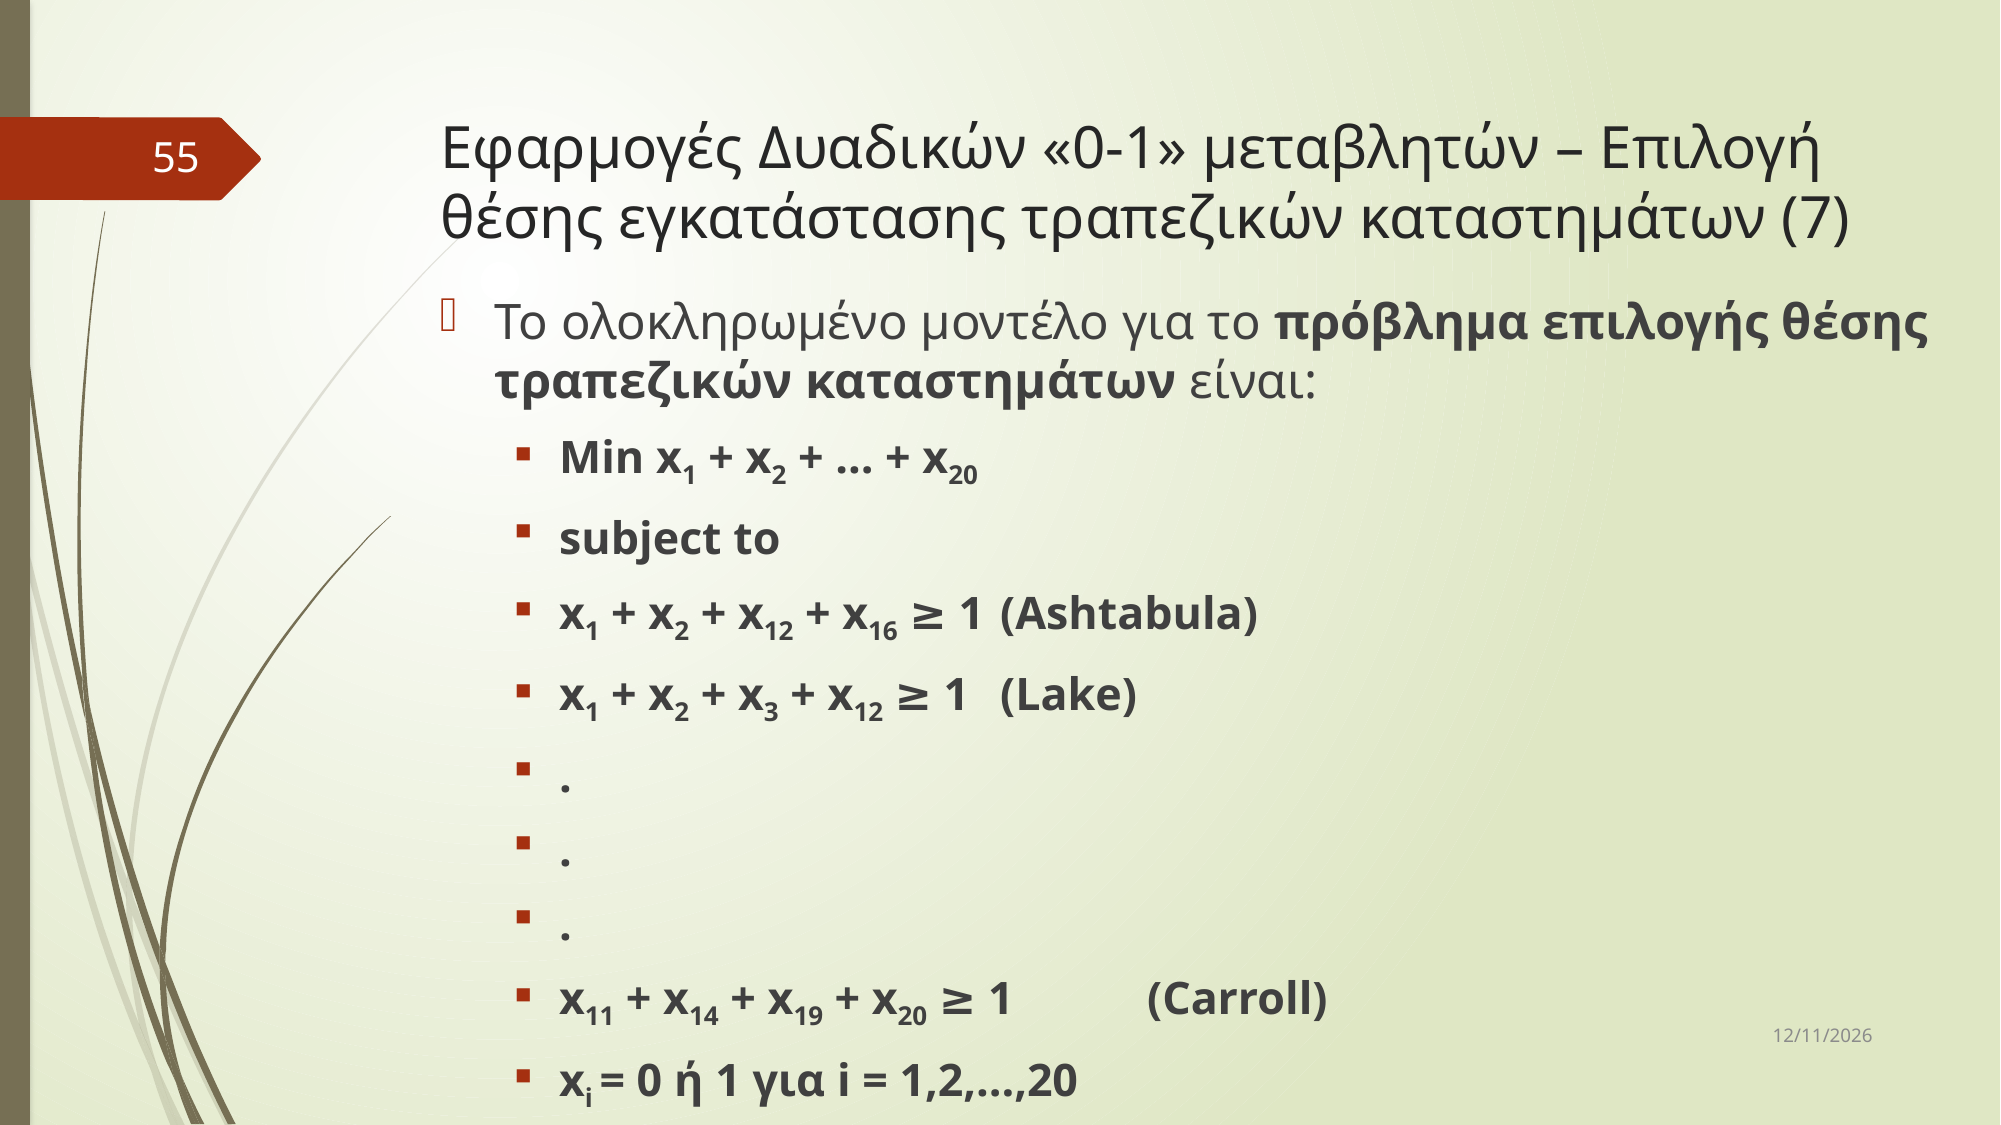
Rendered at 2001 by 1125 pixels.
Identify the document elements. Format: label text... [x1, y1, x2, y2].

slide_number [1699, 1005, 1888, 1067]
list Το ολοκληρωμένο μοντέλο για το πρόβλημα επιλογής θέσης τραπεζικών καταστημάτων είναι: Min x1 + x2 + … + x20 subject to x1 + x2 + x12 + x16 ≥ 1 (Ashtabula) x1 + x2 + x3 + x12 ≥ 1 (Lake) . . . x11 + x14 + x19 + x20 ≥ 1 (Carroll) xi = 0 ή 1 για i = 1,2,…,20 [424, 283, 2000, 1125]
title Εφαρμογές Δυαδικών «0-1» μεταβλητών – Επιλογή θέσης εγκατάστασης τραπεζικών καταστημάτων (7) [425, 102, 1952, 283]
slide_number 55 [87, 129, 216, 190]
